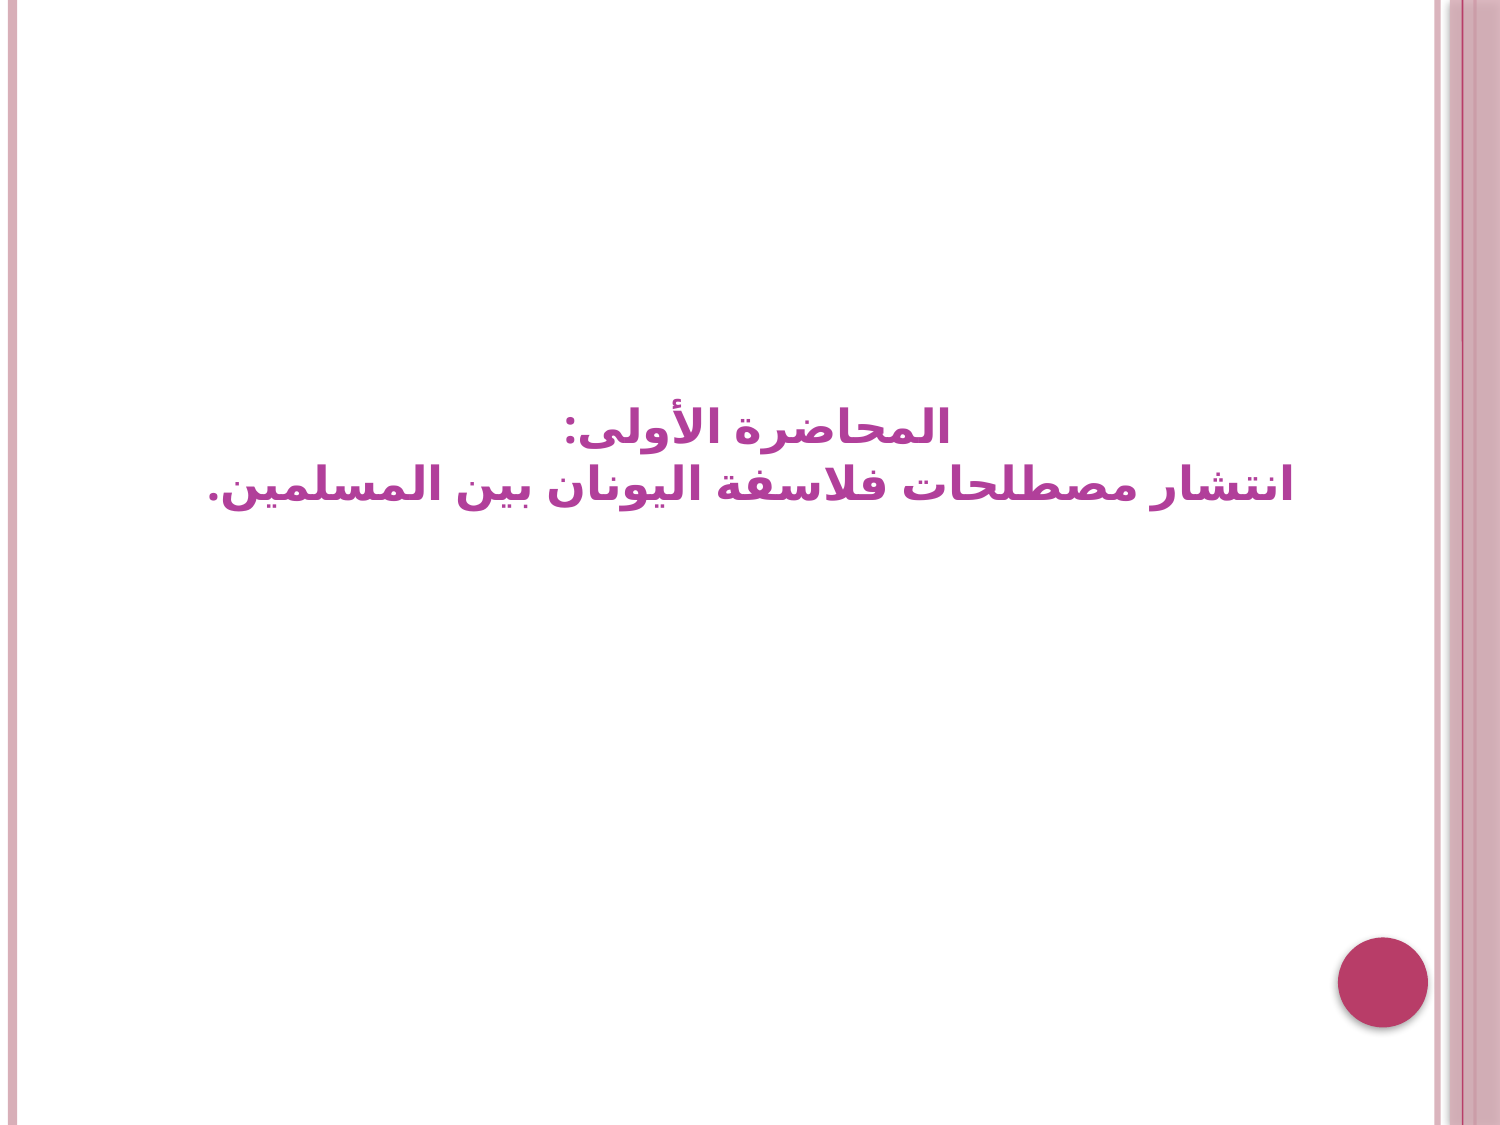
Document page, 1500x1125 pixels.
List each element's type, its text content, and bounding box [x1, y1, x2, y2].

title المحاضرة الأولى: انتشار مصطلحات فلاسفة اليونان بين المسلمين. [76, 385, 1427, 573]
